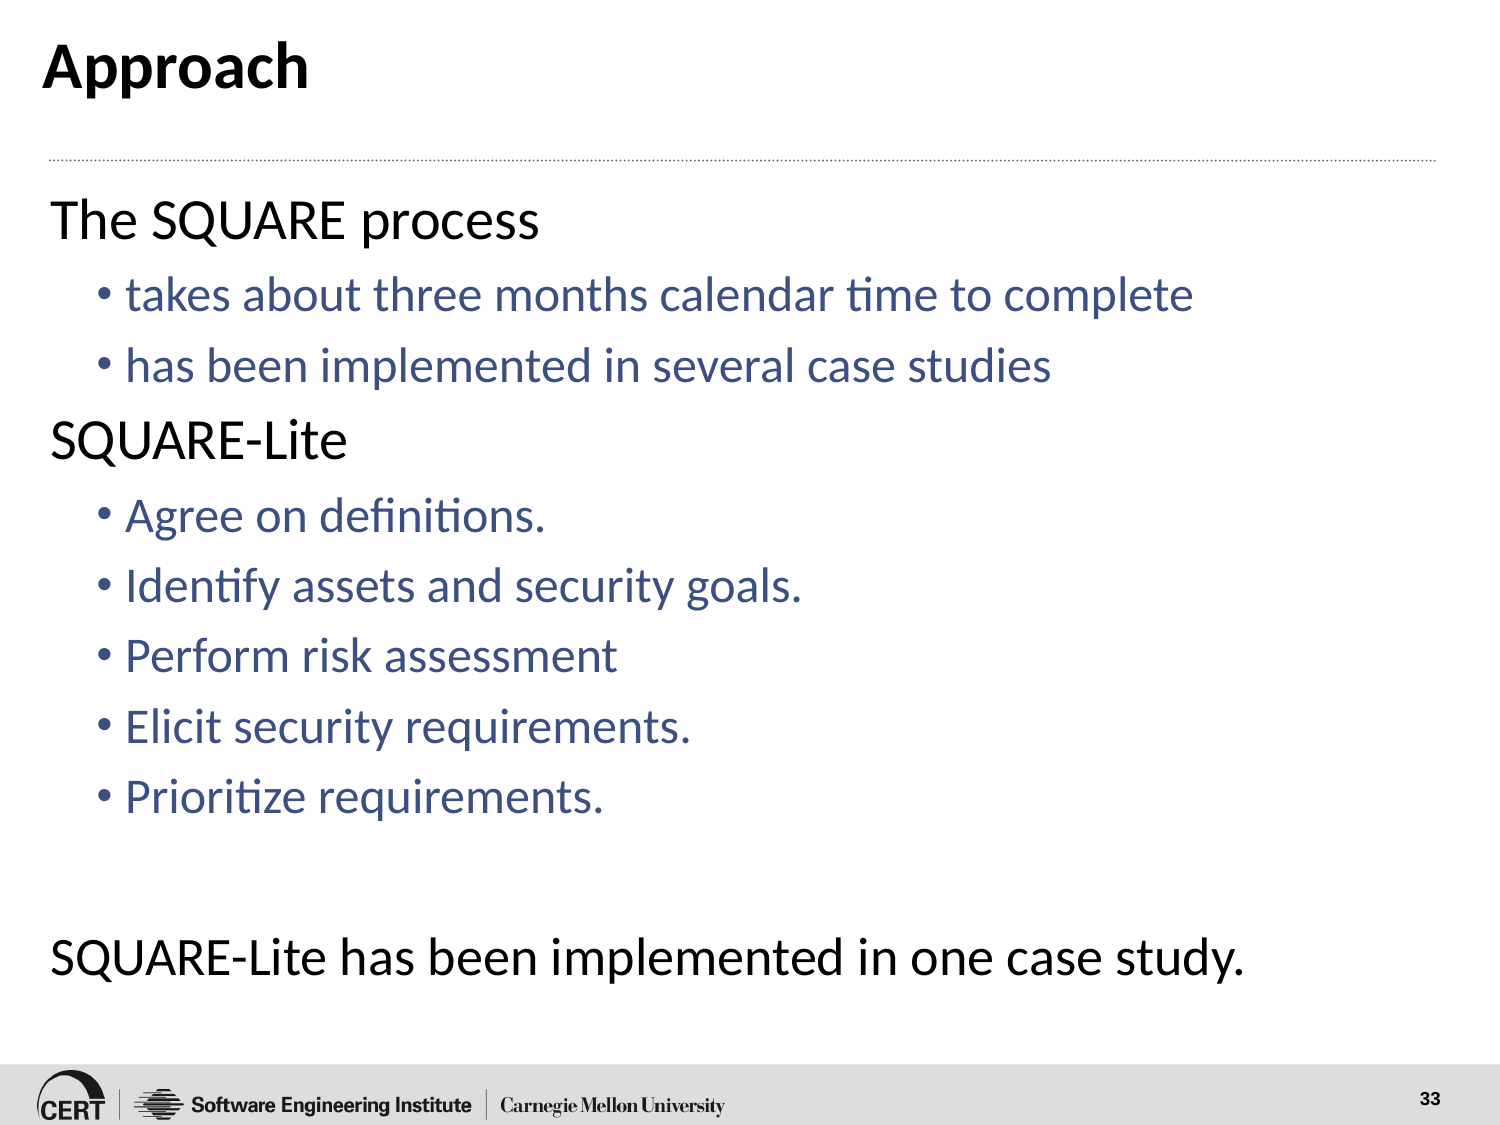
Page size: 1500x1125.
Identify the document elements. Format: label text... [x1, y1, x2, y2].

title Approach [42, 37, 1434, 155]
list The SQUARE process takes about three months calendar time to complete has been implemented in several case studies SQUARE-Lite Agree on definitions. Identify assets and security goals. Perform risk assessment Elicit security requirements. Prioritize requirements. SQUARE-Lite has been implemented in one case study. [49, 187, 1438, 1026]
picture [37, 1069, 725, 1122]
